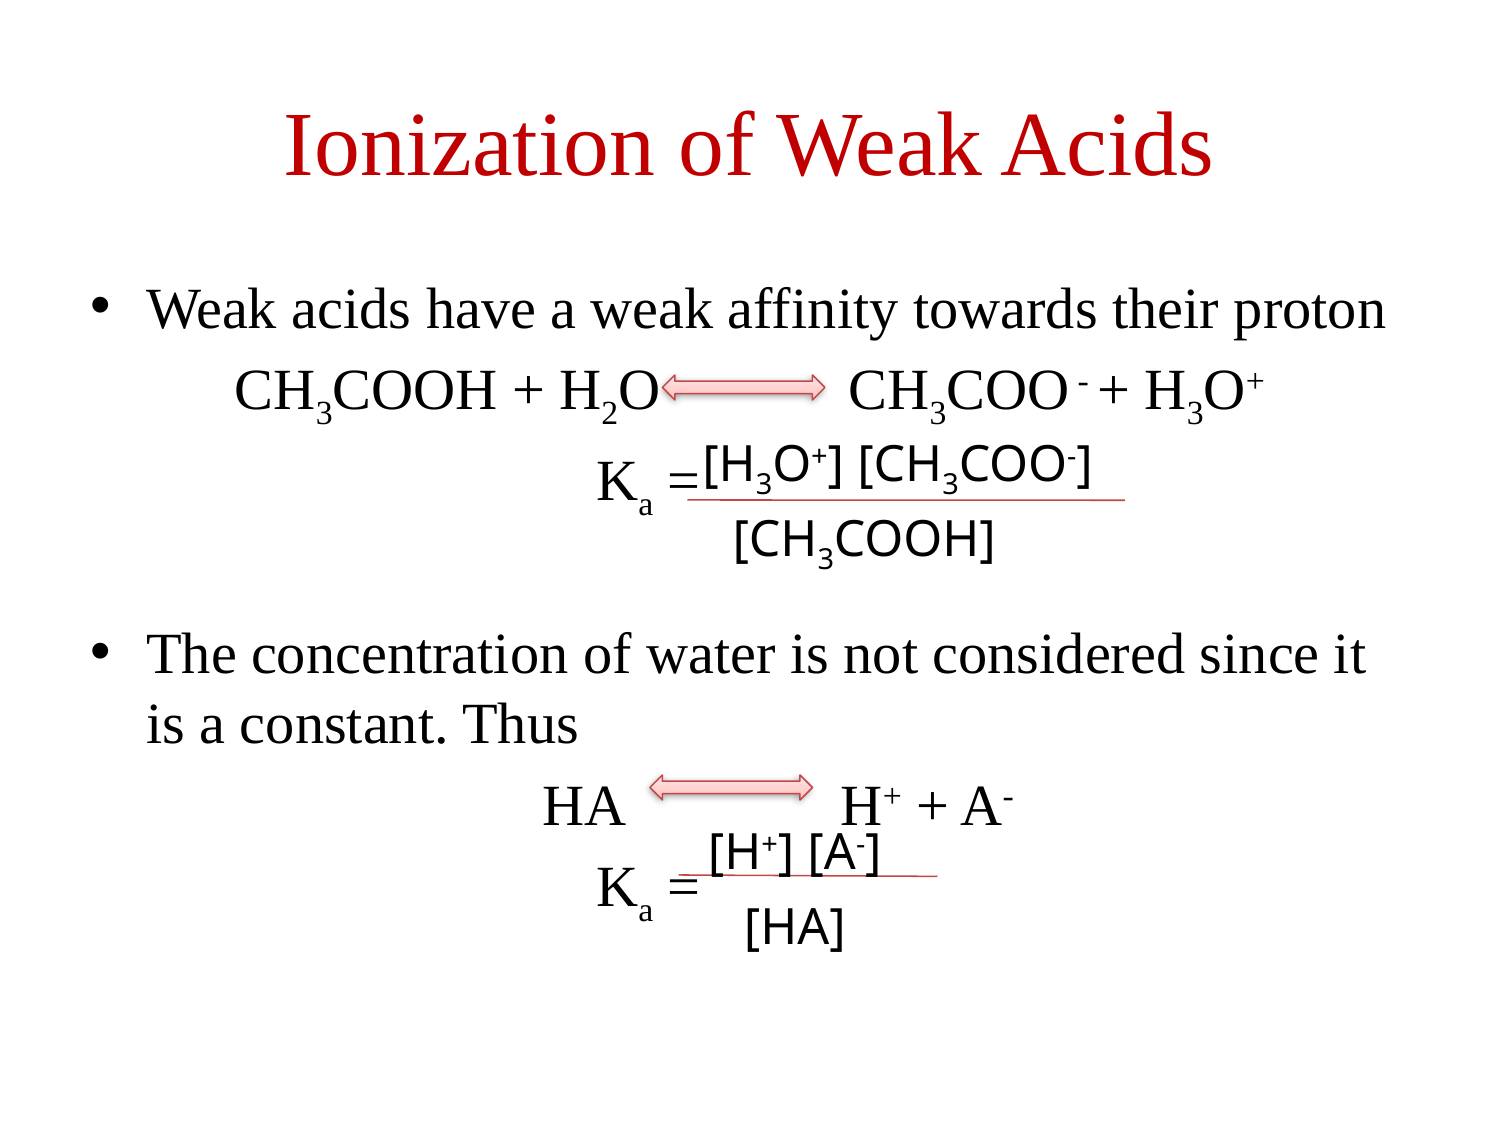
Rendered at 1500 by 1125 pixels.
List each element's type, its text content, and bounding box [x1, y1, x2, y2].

text_box [649, 774, 814, 801]
title Ionization of Weak Acids [75, 45, 1425, 233]
list Weak acids have a weak affinity towards their proton CH3COOH + H2O CH3COO - + H3O+ Ka = The concentration of water is not considered since it is a constant. Thus HA H+ + A- Ka = [75, 262, 1425, 1005]
text_box [H+] [A-] [693, 811, 904, 873]
text_box [CH3COOH] [717, 510, 1075, 583]
text_box [H3O+] [CH3COO-] [687, 424, 1250, 508]
text_box [HA] [729, 887, 875, 963]
text_box [661, 374, 826, 401]
